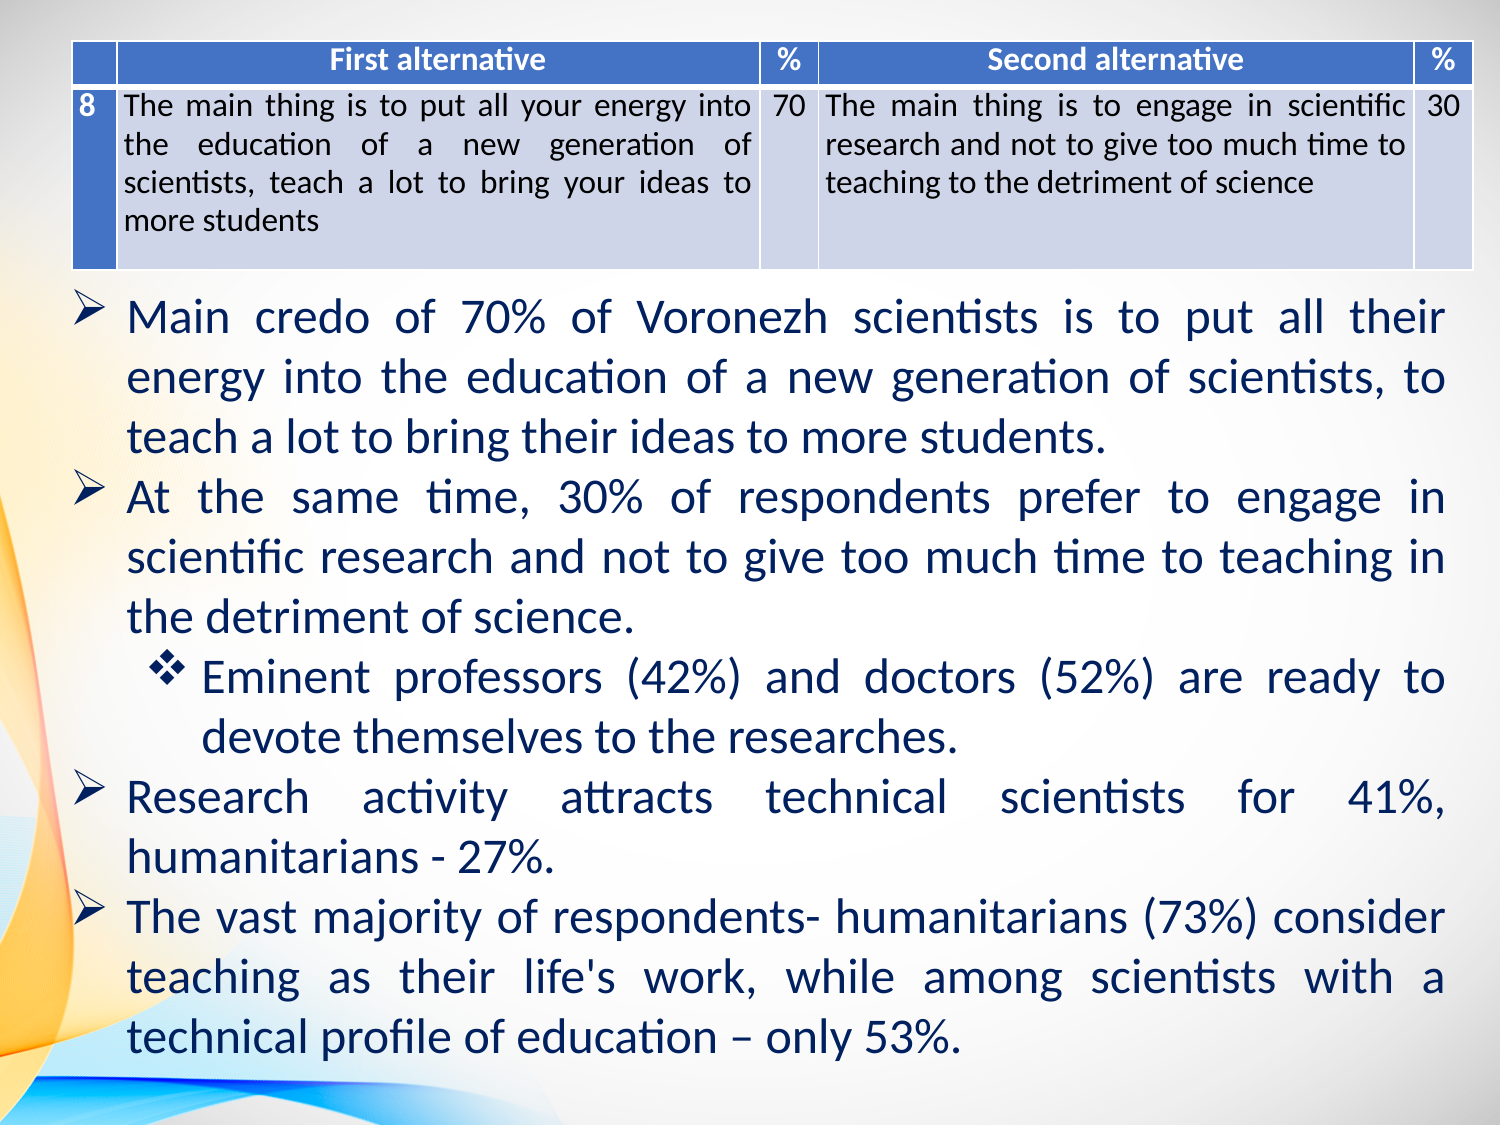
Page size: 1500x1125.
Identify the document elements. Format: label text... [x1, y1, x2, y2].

table_header [73, 42, 116, 84]
table_cell 70 [761, 90, 818, 269]
table_cell The main thing is to put all your energy into the education of a new generation of scientists, teach a lot to bring your ideas to more students [118, 90, 759, 269]
text_box Main credo of 70% of Voronezh scientists is to put all their energy into the education of a new generation of scientists, to teach a lot to bring their ideas to more students. At the same time, 30% of respondents prefer to engage in scientific research and not to give too much time to teaching in the detriment of science. Eminent professors (42%) and doctors (52%) are ready to devote themselves to the researches. Research activity attracts technical scientists for 41%, humanitarians - 27%. The vast majority of respondents- humanitarians (73%) consider teaching as their life's work, while among scientists with a technical profile of education – only 53%. [55, 275, 1462, 1071]
table_header % [761, 42, 818, 84]
table_cell 30 [1415, 90, 1472, 269]
picture [0, 0, 1500, 1125]
table_header % [1415, 42, 1472, 84]
table_header Second alternative [819, 42, 1413, 84]
table_cell The main thing is to engage in scientific research and not to give too much time to teaching to the detriment of science [819, 90, 1413, 269]
table_header First alternative [118, 42, 759, 84]
table_cell 8 [73, 90, 116, 269]
